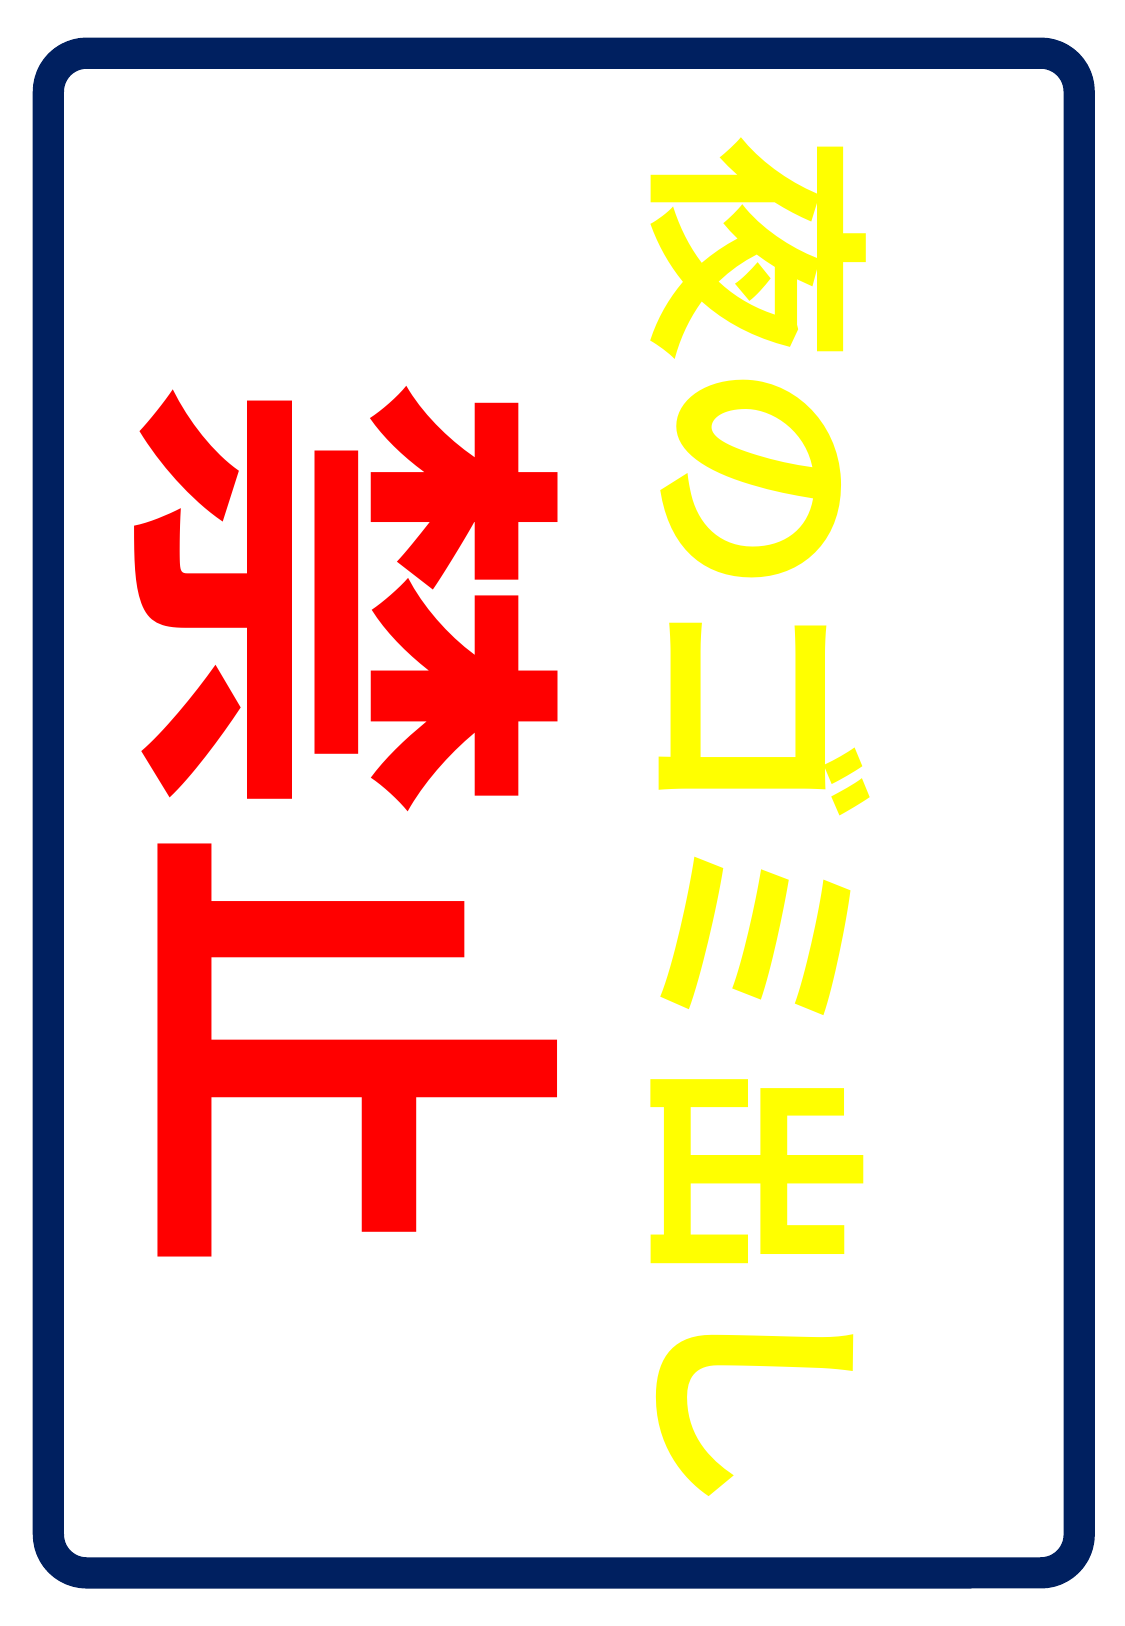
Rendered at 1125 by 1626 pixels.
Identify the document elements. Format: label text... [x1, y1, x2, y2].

text_box 夜のゴミ出し 禁止 [78, 37, 932, 1614]
text_box [46, 52, 78, 1574]
text_box [932, 51, 1082, 1575]
